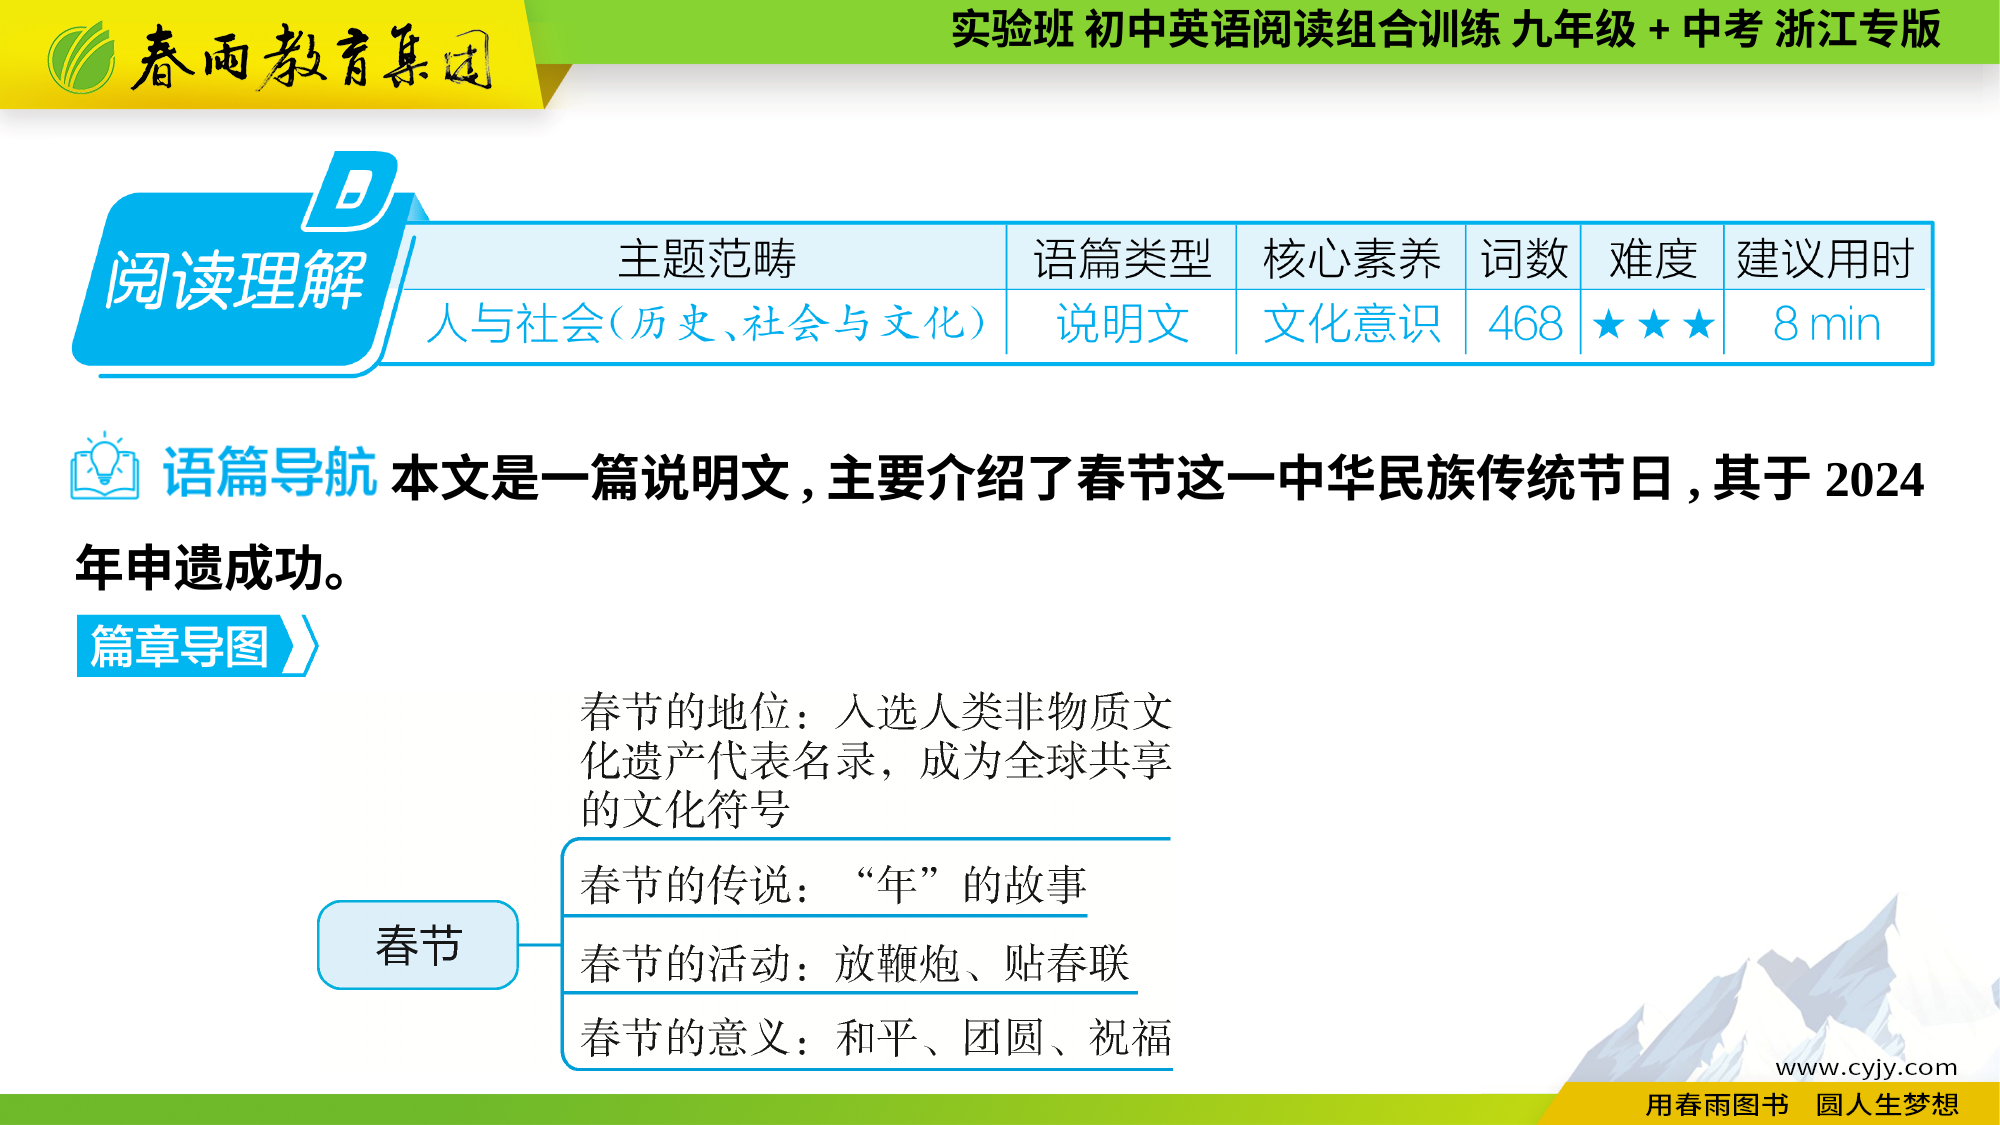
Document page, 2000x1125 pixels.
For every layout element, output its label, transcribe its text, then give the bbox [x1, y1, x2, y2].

picture [0, 0, 2000, 1125]
list 本文是一篇说明文,主要介绍了春节这一中华民族传统节日,其于2024年申遗成功。 [59, 409, 1944, 595]
